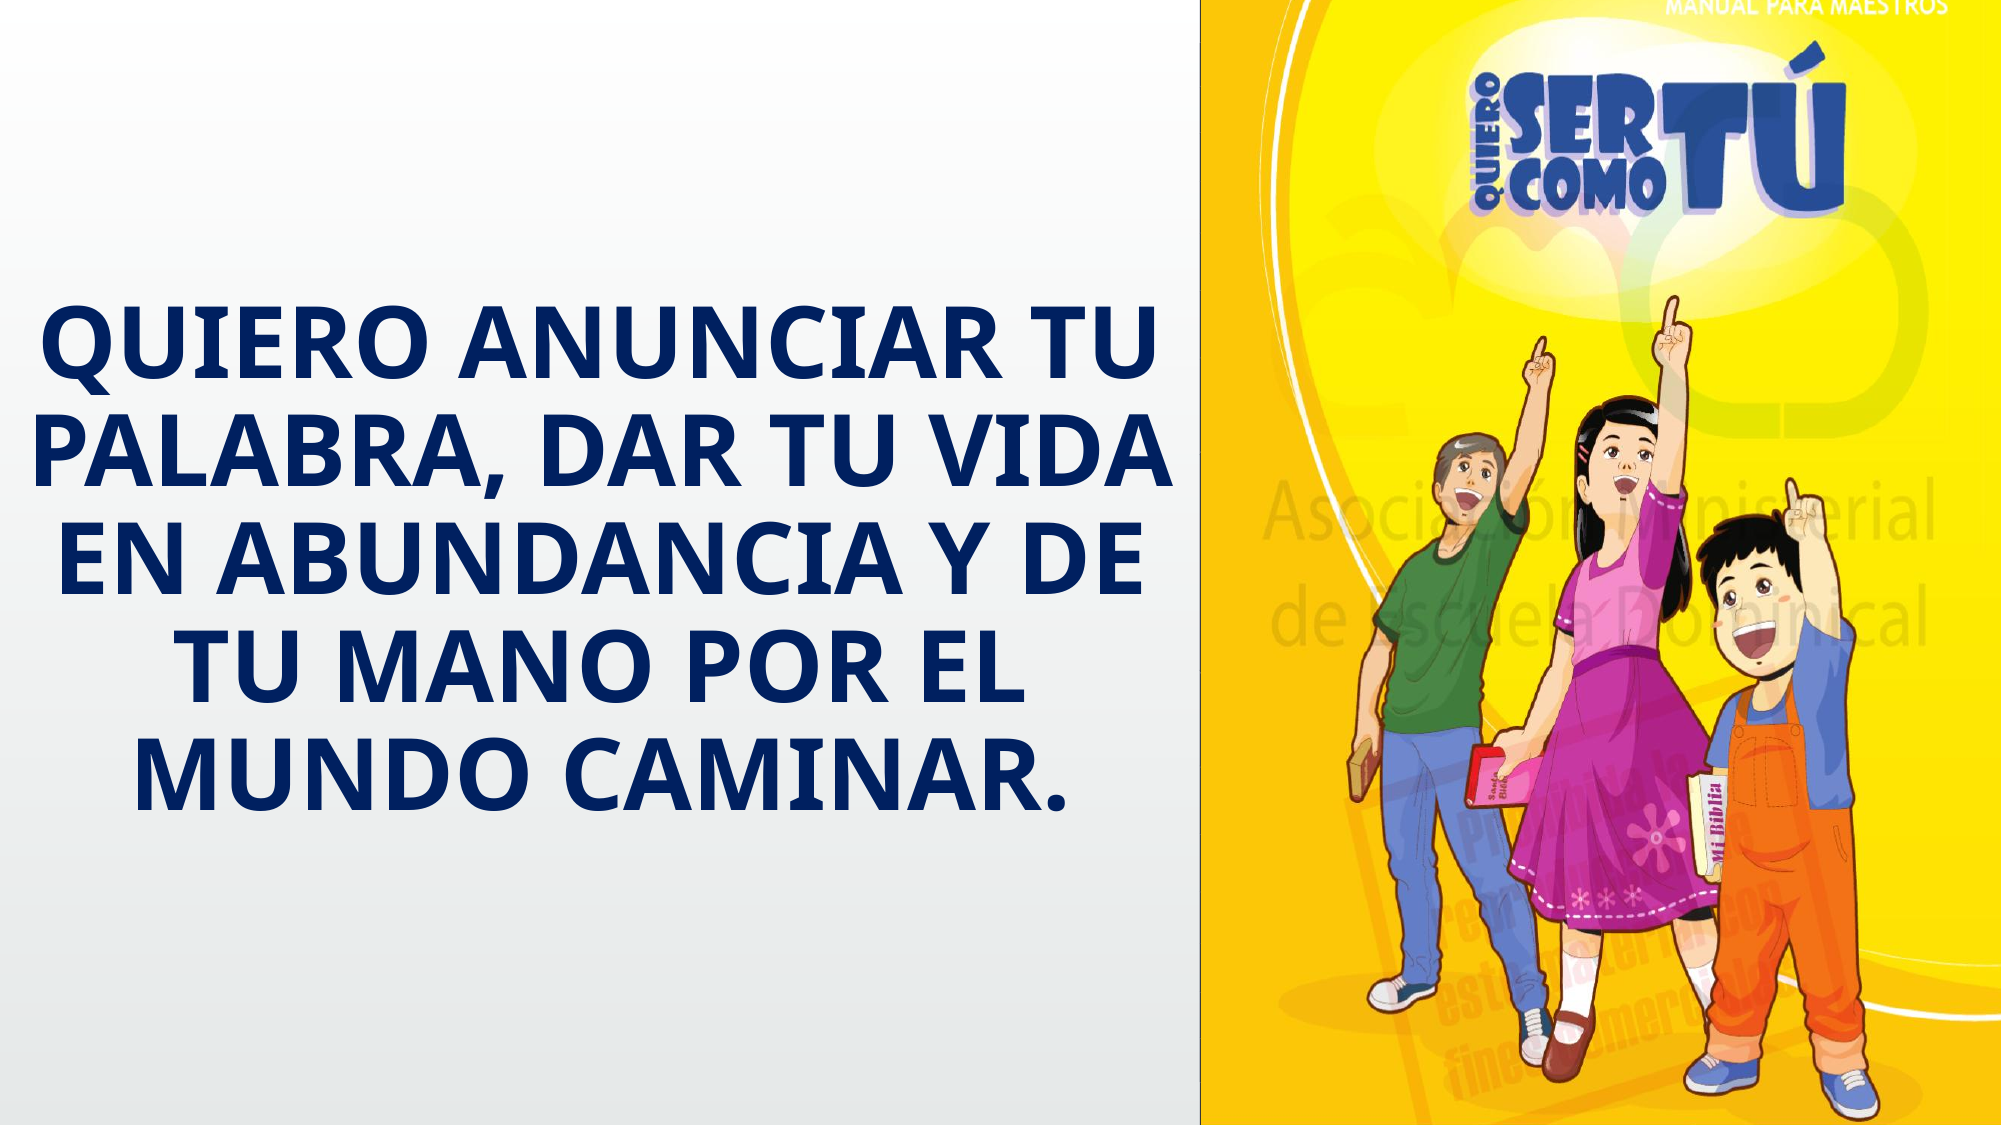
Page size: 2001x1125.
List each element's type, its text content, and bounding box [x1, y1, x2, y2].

picture [1200, 0, 2001, 1125]
title QUIERO ANUNCIAR TU PALABRA, DAR TU VIDA EN ABUNDANCIA Y DE TU MANO POR EL MUNDO CAMINAR. [0, 0, 1200, 1125]
